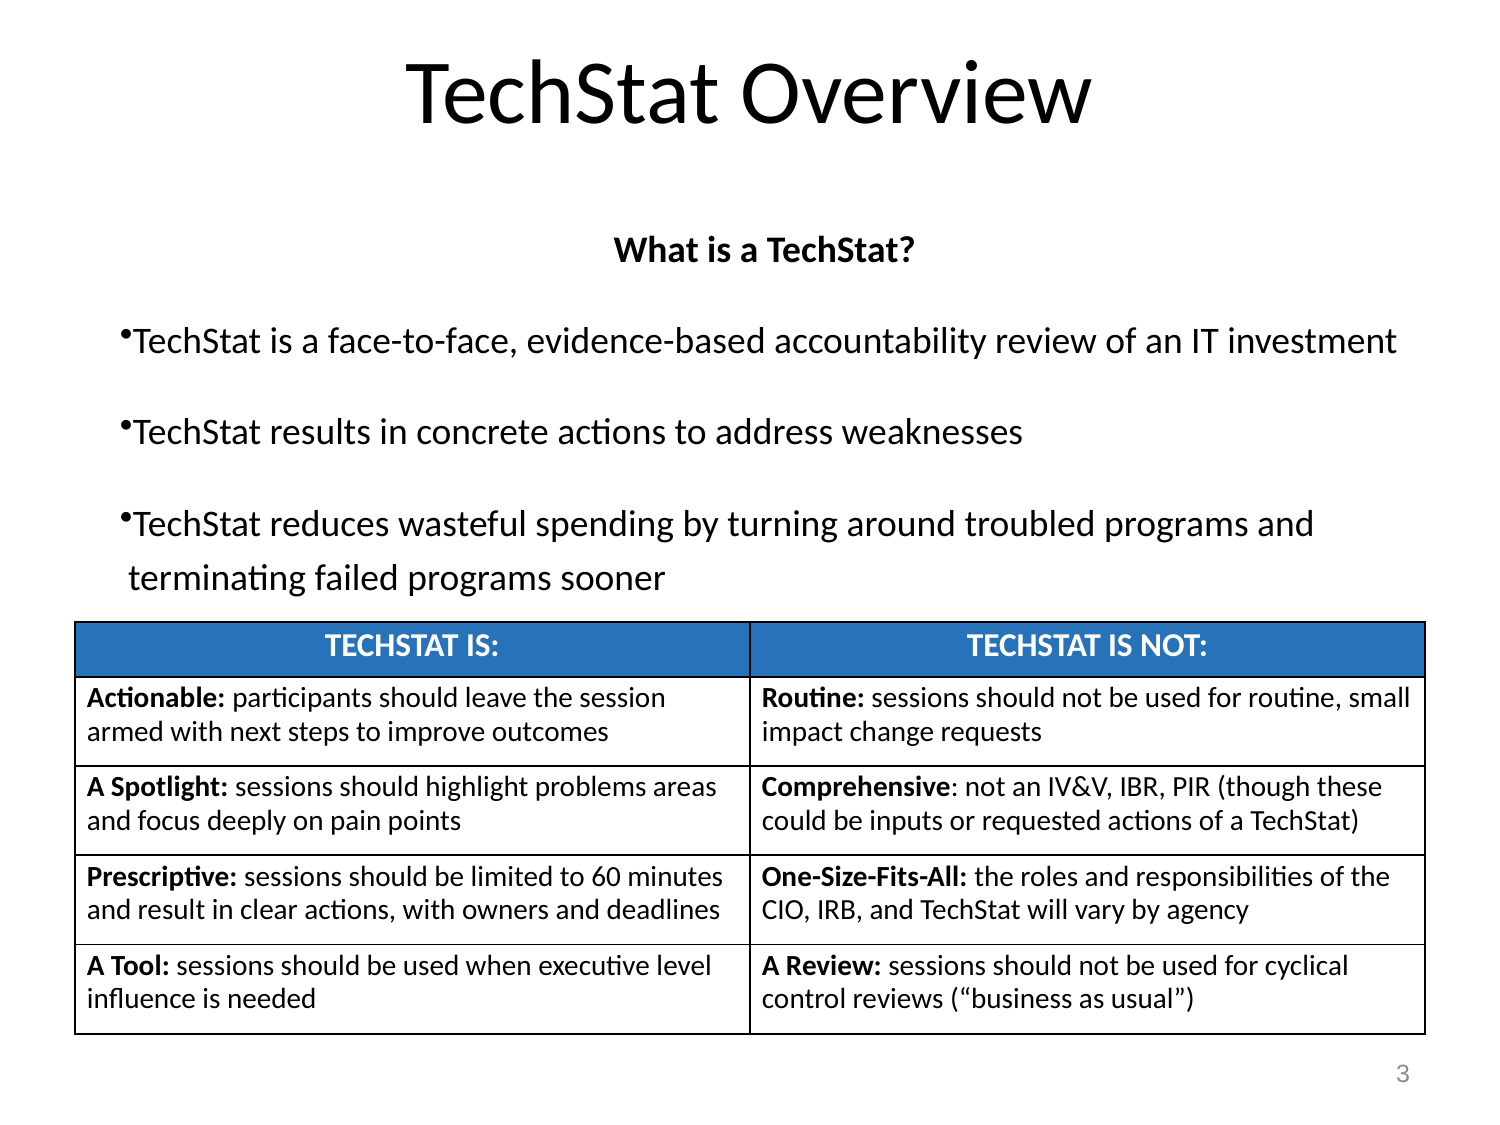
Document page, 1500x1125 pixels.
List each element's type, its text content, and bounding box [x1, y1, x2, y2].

table_cell One-Size-Fits-All: the roles and responsibilities of the CIO, IRB, and TechStat will vary by agency [751, 856, 1424, 944]
table_cell A Tool: sessions should be used when executive level influence is needed [76, 945, 749, 1033]
table_cell Actionable: participants should leave the session armed with next steps to improve outcomes [76, 678, 749, 765]
title TechStat Overview [105, 12, 1395, 162]
table_cell A Spotlight: sessions should highlight problems areas and focus deeply on pain points [76, 767, 749, 854]
table_cell Prescriptive: sessions should be limited to 60 minutes and result in clear actions, with owners and deadlines [76, 856, 749, 944]
slide_number 3 [1074, 1042, 1425, 1103]
table_cell A Review: sessions should not be used for cyclical control reviews (“business as usual”) [751, 945, 1424, 1033]
table_cell Comprehensive: not an IV&V, IBR, PIR (though these could be inputs or requested actions of a TechStat) [751, 767, 1424, 854]
table_header TechStat is Not: [751, 623, 1424, 676]
table_header TechStat Is: [76, 623, 749, 676]
table_cell Routine: sessions should not be used for routine, small impact change requests [751, 678, 1424, 765]
text_box What is a TechStat? TechStat is a face-to-face, evidence-based accountability review of an IT investment TechStat results in concrete actions to address weaknesses TechStat reduces wasteful spending by turning around troubled programs and terminating failed programs sooner [0, 217, 1500, 606]
